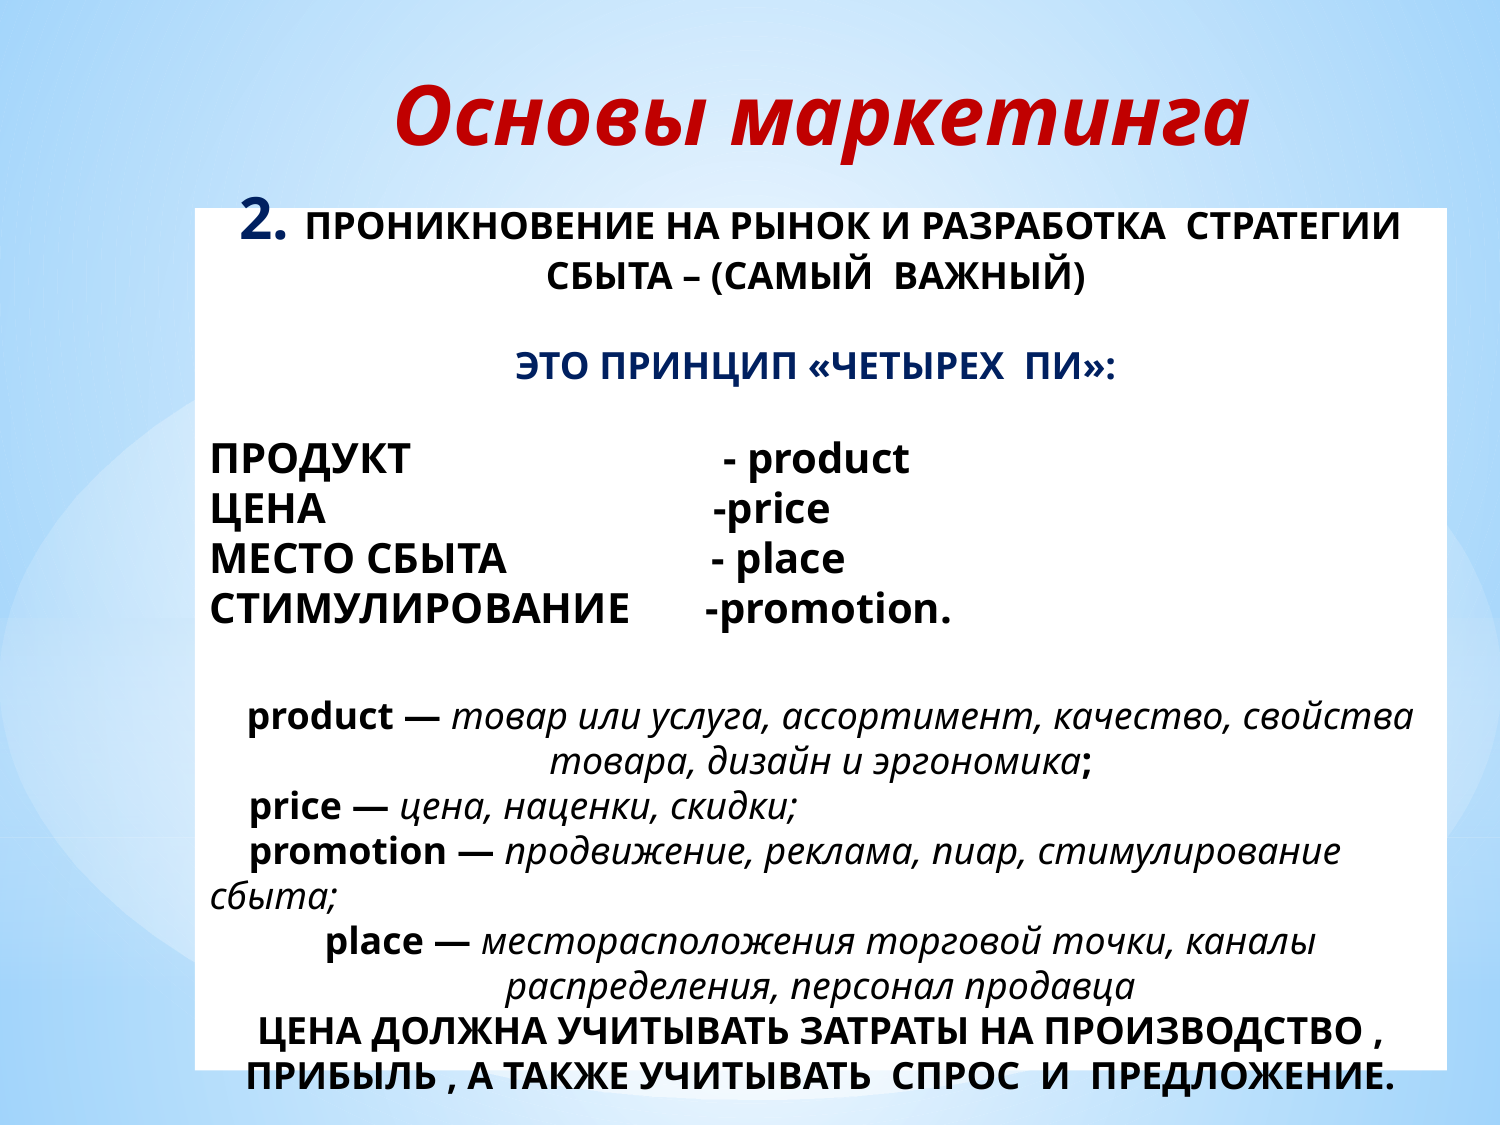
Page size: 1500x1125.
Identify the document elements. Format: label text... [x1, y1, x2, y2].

text_box Основы маркетинга [320, 54, 1325, 170]
text_box 2. ПРОНИКНОВЕНИЕ НА РЫНОК И РАЗРАБОТКА СТРАТЕГИИ СБЫТА – (САМЫЙ ВАЖНЫЙ) ЭТО ПРИНЦИП «ЧЕТЫРЕХ ПИ»: ПРОДУКТ - product ЦЕНА -price МЕСТО СБЫТА - place СТИМУЛИРОВАНИЕ -promotion. product — товар или услуга, ассортимент, качество, свойства товара, дизайн и эргономика; price — цена, наценки, скидки; promotion — продвижение, реклама, пиар, стимулирование сбыта; place — месторасположения торговой точки, каналы распределения, персонал продавца ЦЕНА ДОЛЖНА УЧИТЫВАТЬ ЗАТРАТЫ НА ПРОИЗВОДСТВО , ПРИБЫЛЬ , А ТАКЖЕ УЧИТЫВАТЬ СПРОС И ПРЕДЛОЖЕНИЕ. [193, 207, 1448, 1072]
